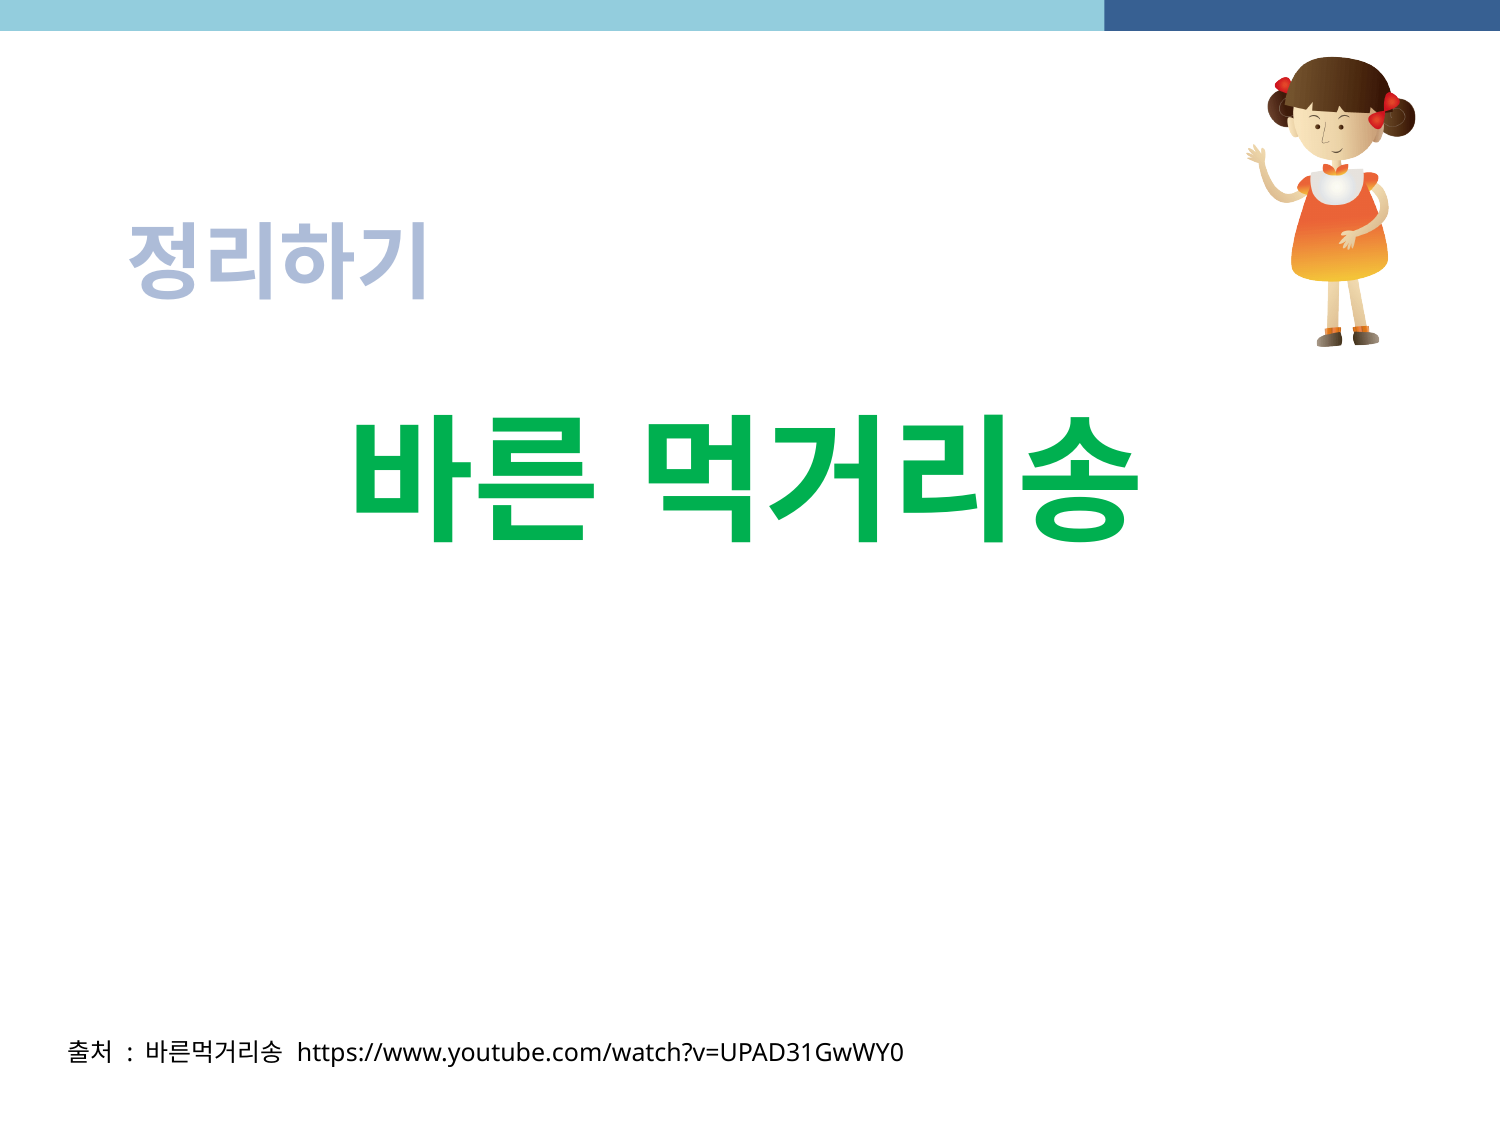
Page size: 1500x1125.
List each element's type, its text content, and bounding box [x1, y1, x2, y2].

text_box 출처 : 바른먹거리송 https://www.youtube.com/watch?v=UPAD31GwWY0 [53, 1029, 1353, 1074]
picture [1245, 54, 1416, 347]
text_box 바른 먹거리송 [0, 385, 1495, 565]
text_box 정리하기 [112, 201, 491, 317]
text_box [0, 0, 1102, 33]
text_box [1102, 0, 1500, 33]
